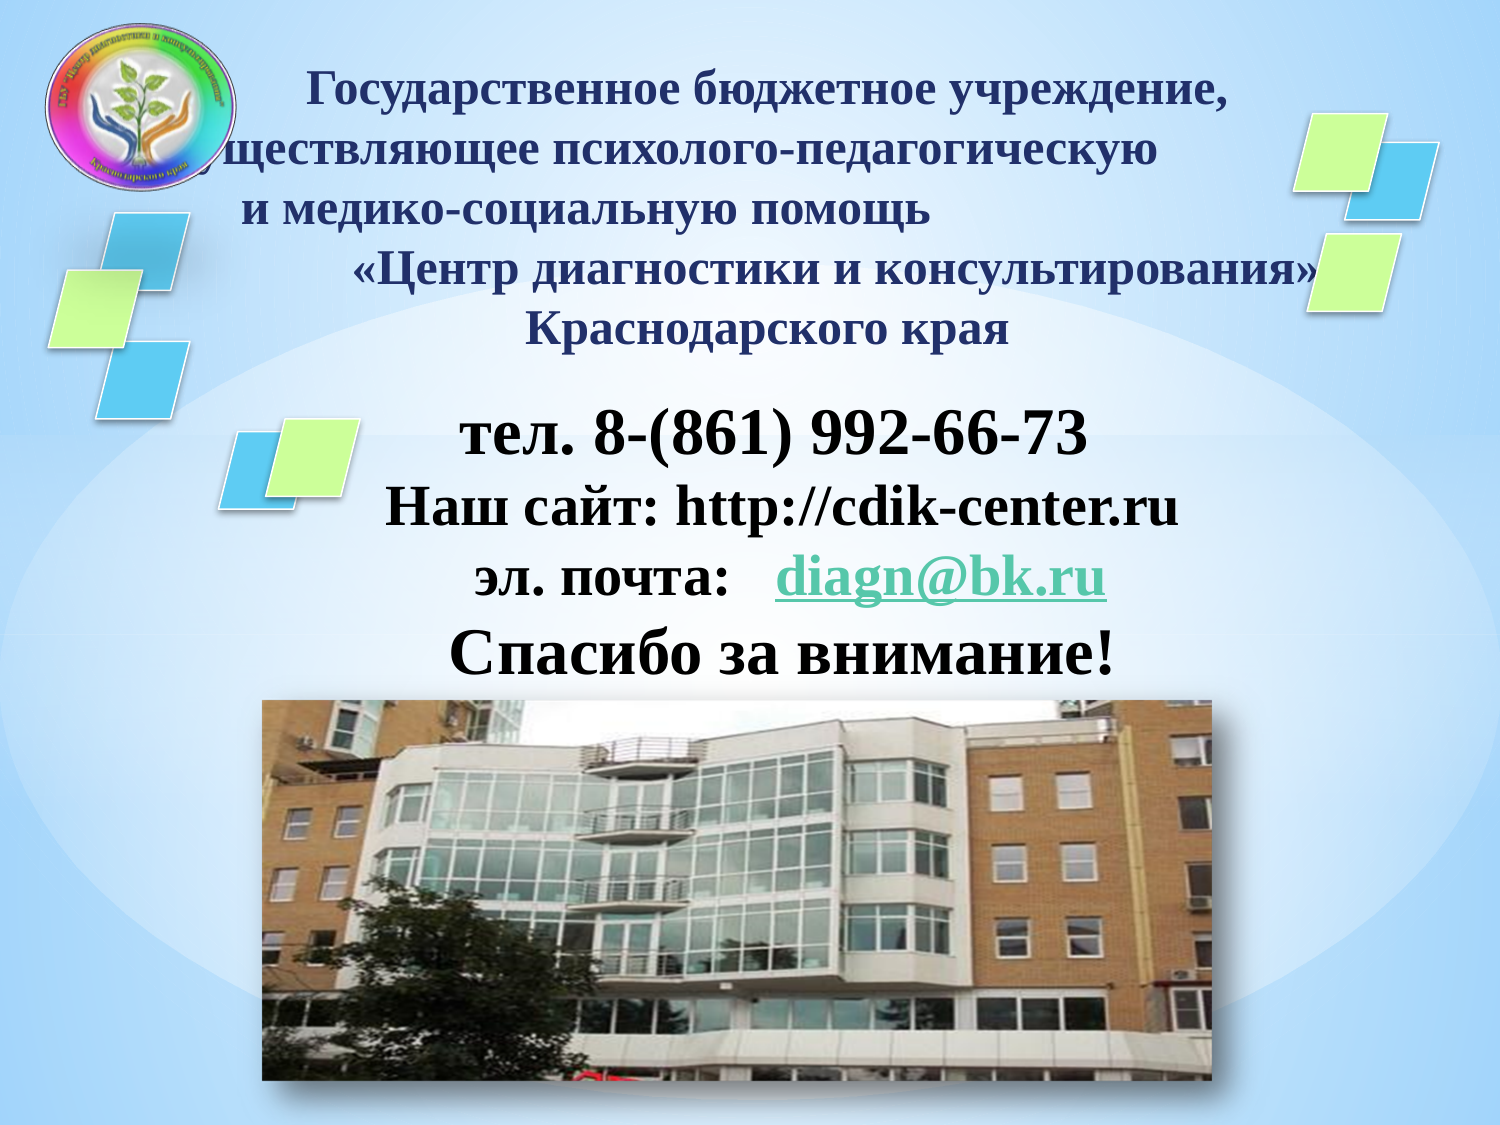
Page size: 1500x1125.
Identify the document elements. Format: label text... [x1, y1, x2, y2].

text_box [94, 357, 187, 420]
text_box [1343, 141, 1440, 221]
text_box тел. 8-(861) 992-66-73 Наш сайт: http://cdik-center.ru эл. почта: diagn@bk.ru Спасибо за внимание! [259, 380, 1308, 695]
picture [229, 668, 1277, 1125]
text_box [264, 418, 361, 498]
text_box [1292, 112, 1389, 192]
text_box [1306, 233, 1403, 313]
text_box [217, 430, 296, 510]
picture [0, 21, 283, 348]
text_box Государственное бюджетное учреждение, осуществляющее психолого-педагогическую и медико-социальную помощь «Центр диагностики и консультирования» Краснодарского края [191, 46, 1402, 362]
